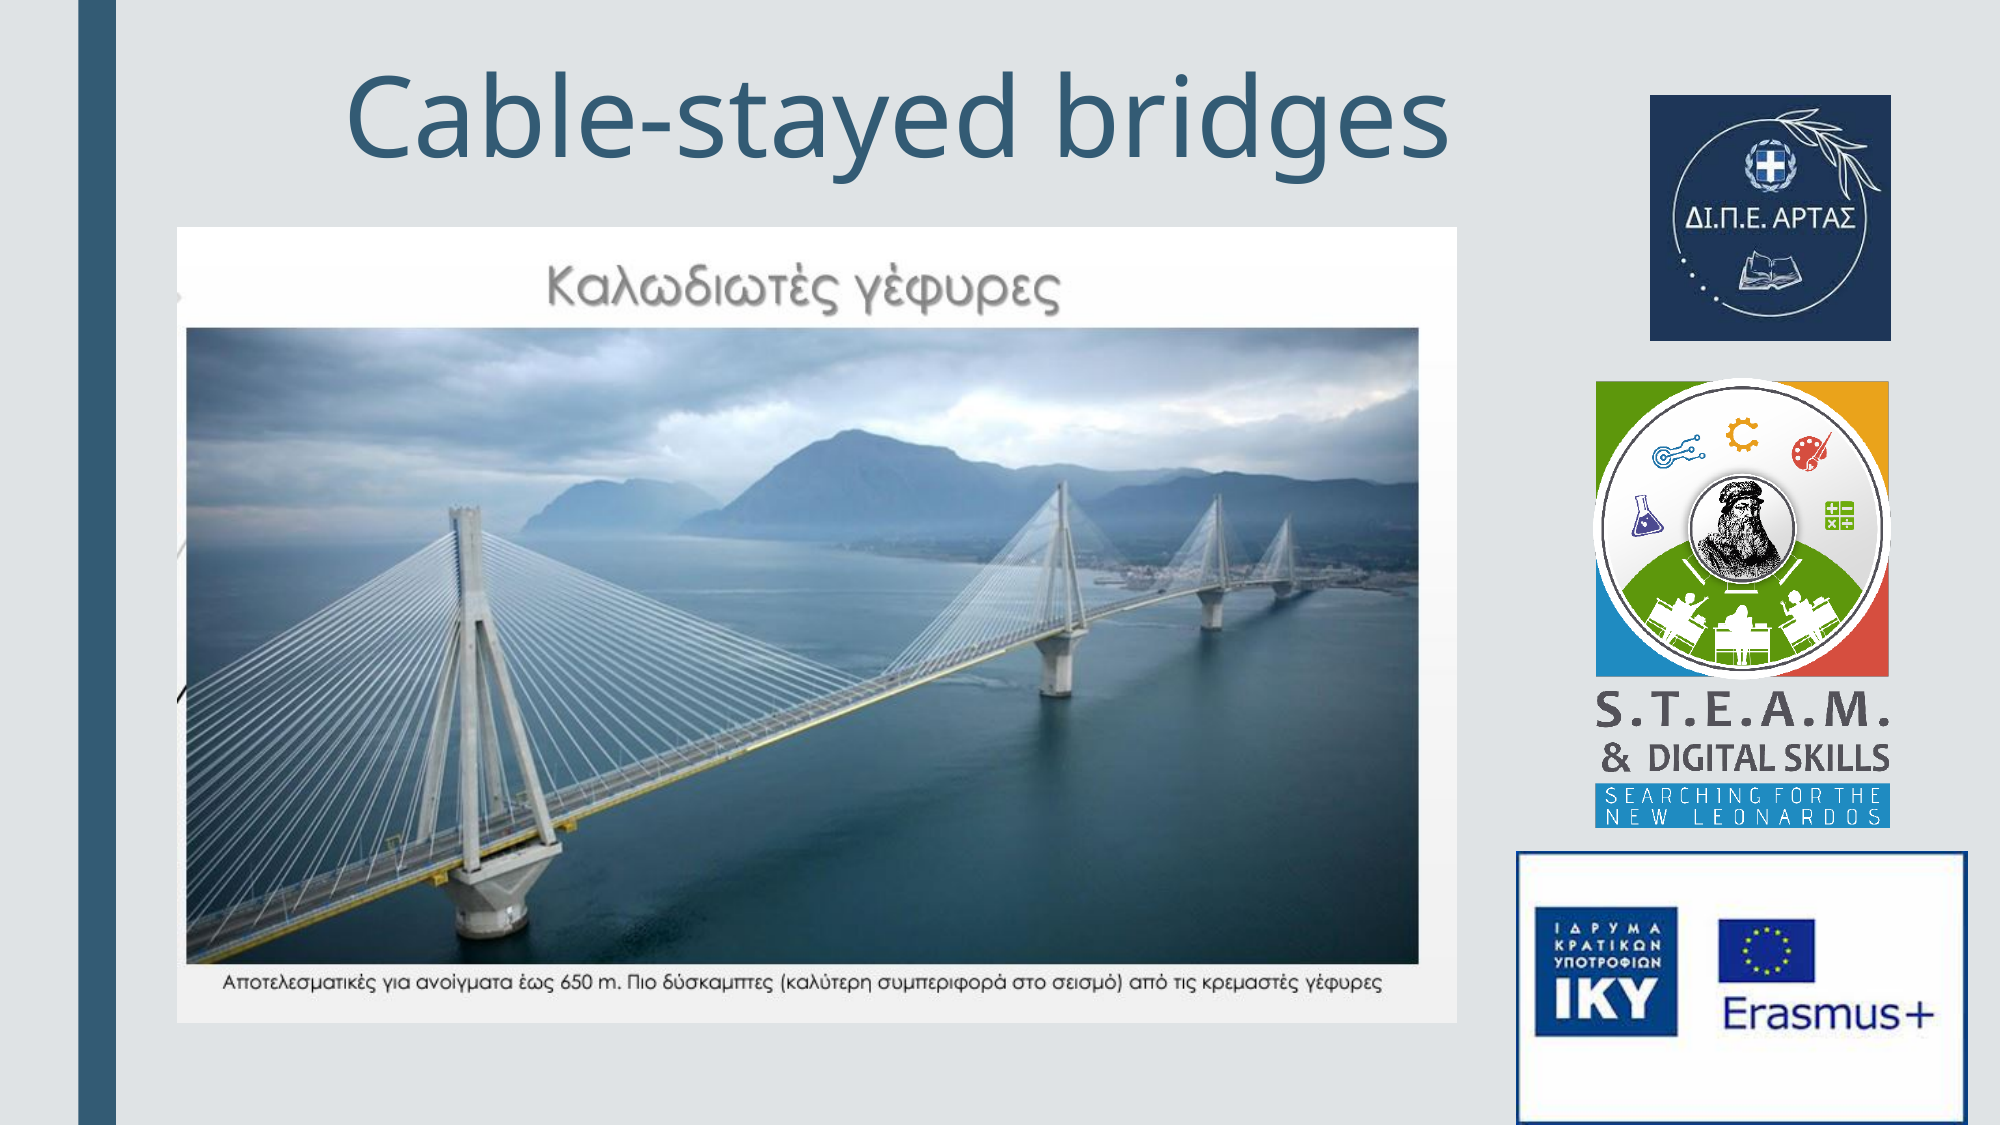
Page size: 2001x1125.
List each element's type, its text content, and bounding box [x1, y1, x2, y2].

picture [1593, 378, 1891, 828]
title Cable-stayed bridges [179, 53, 1617, 174]
picture [1516, 851, 1968, 1125]
picture [1650, 94, 1891, 341]
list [177, 227, 1457, 1023]
